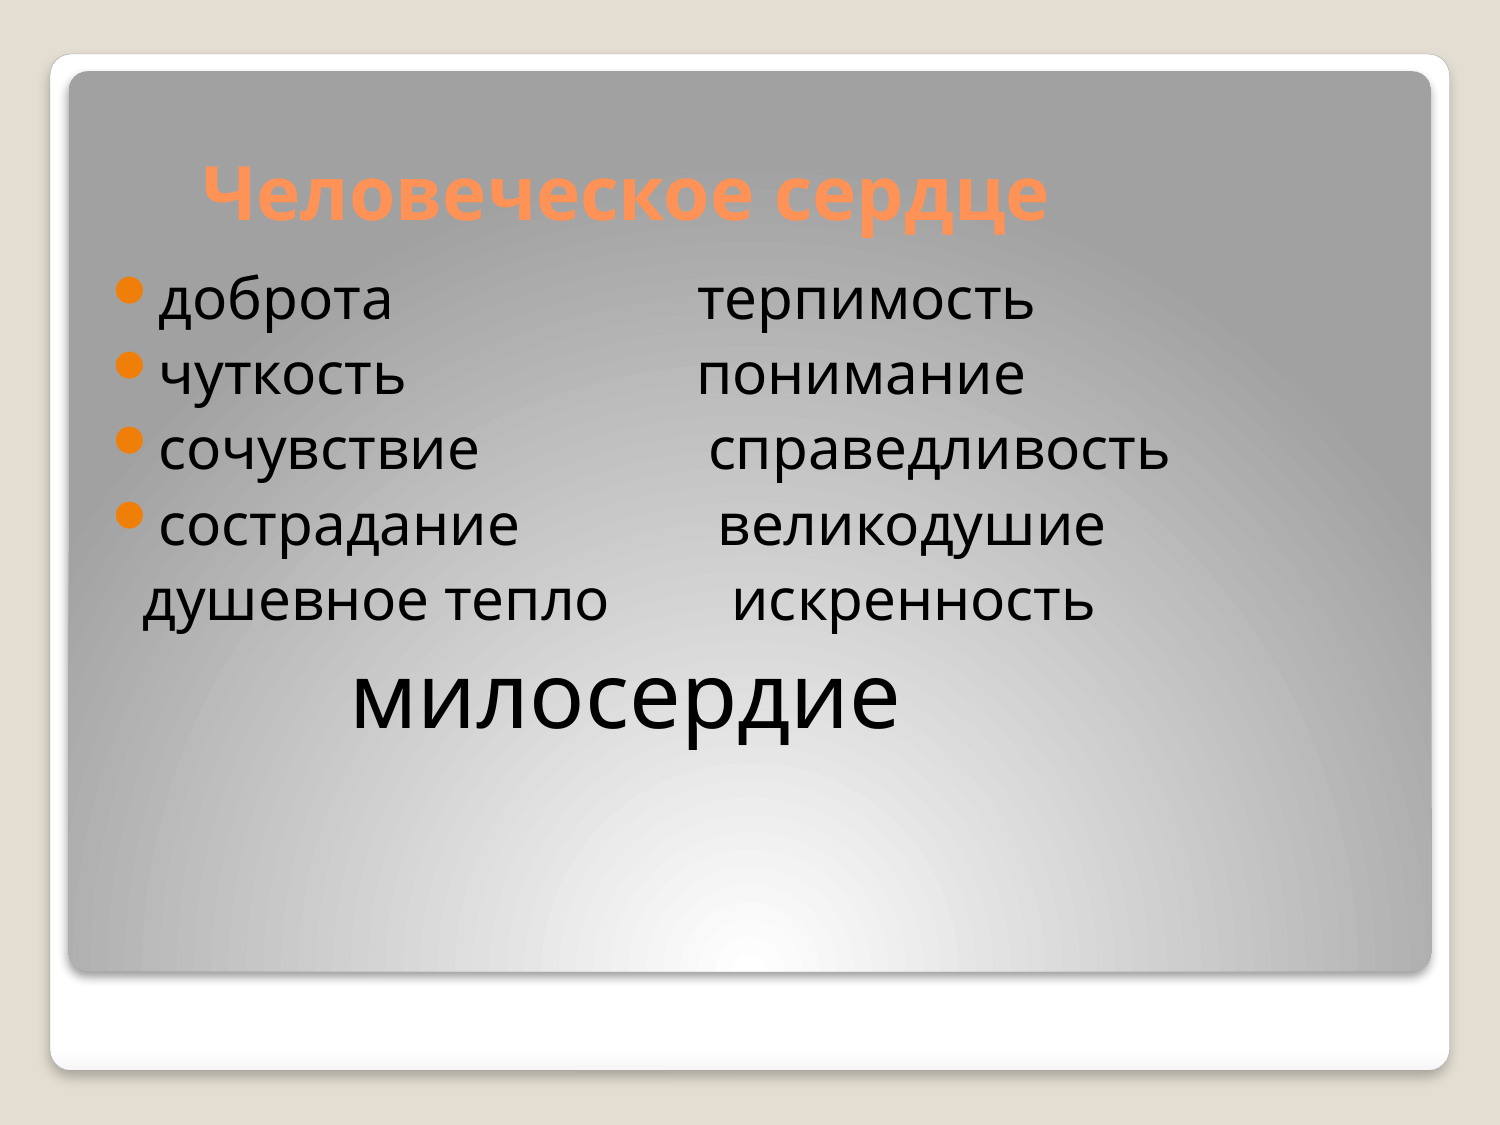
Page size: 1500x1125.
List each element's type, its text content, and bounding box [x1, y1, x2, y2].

list доброта терпимость чуткость понимание сочувствие справедливость сострадание великодушие душевное тепло искренность милосердие [82, 246, 1425, 973]
title Человеческое сердце [70, 70, 1413, 243]
